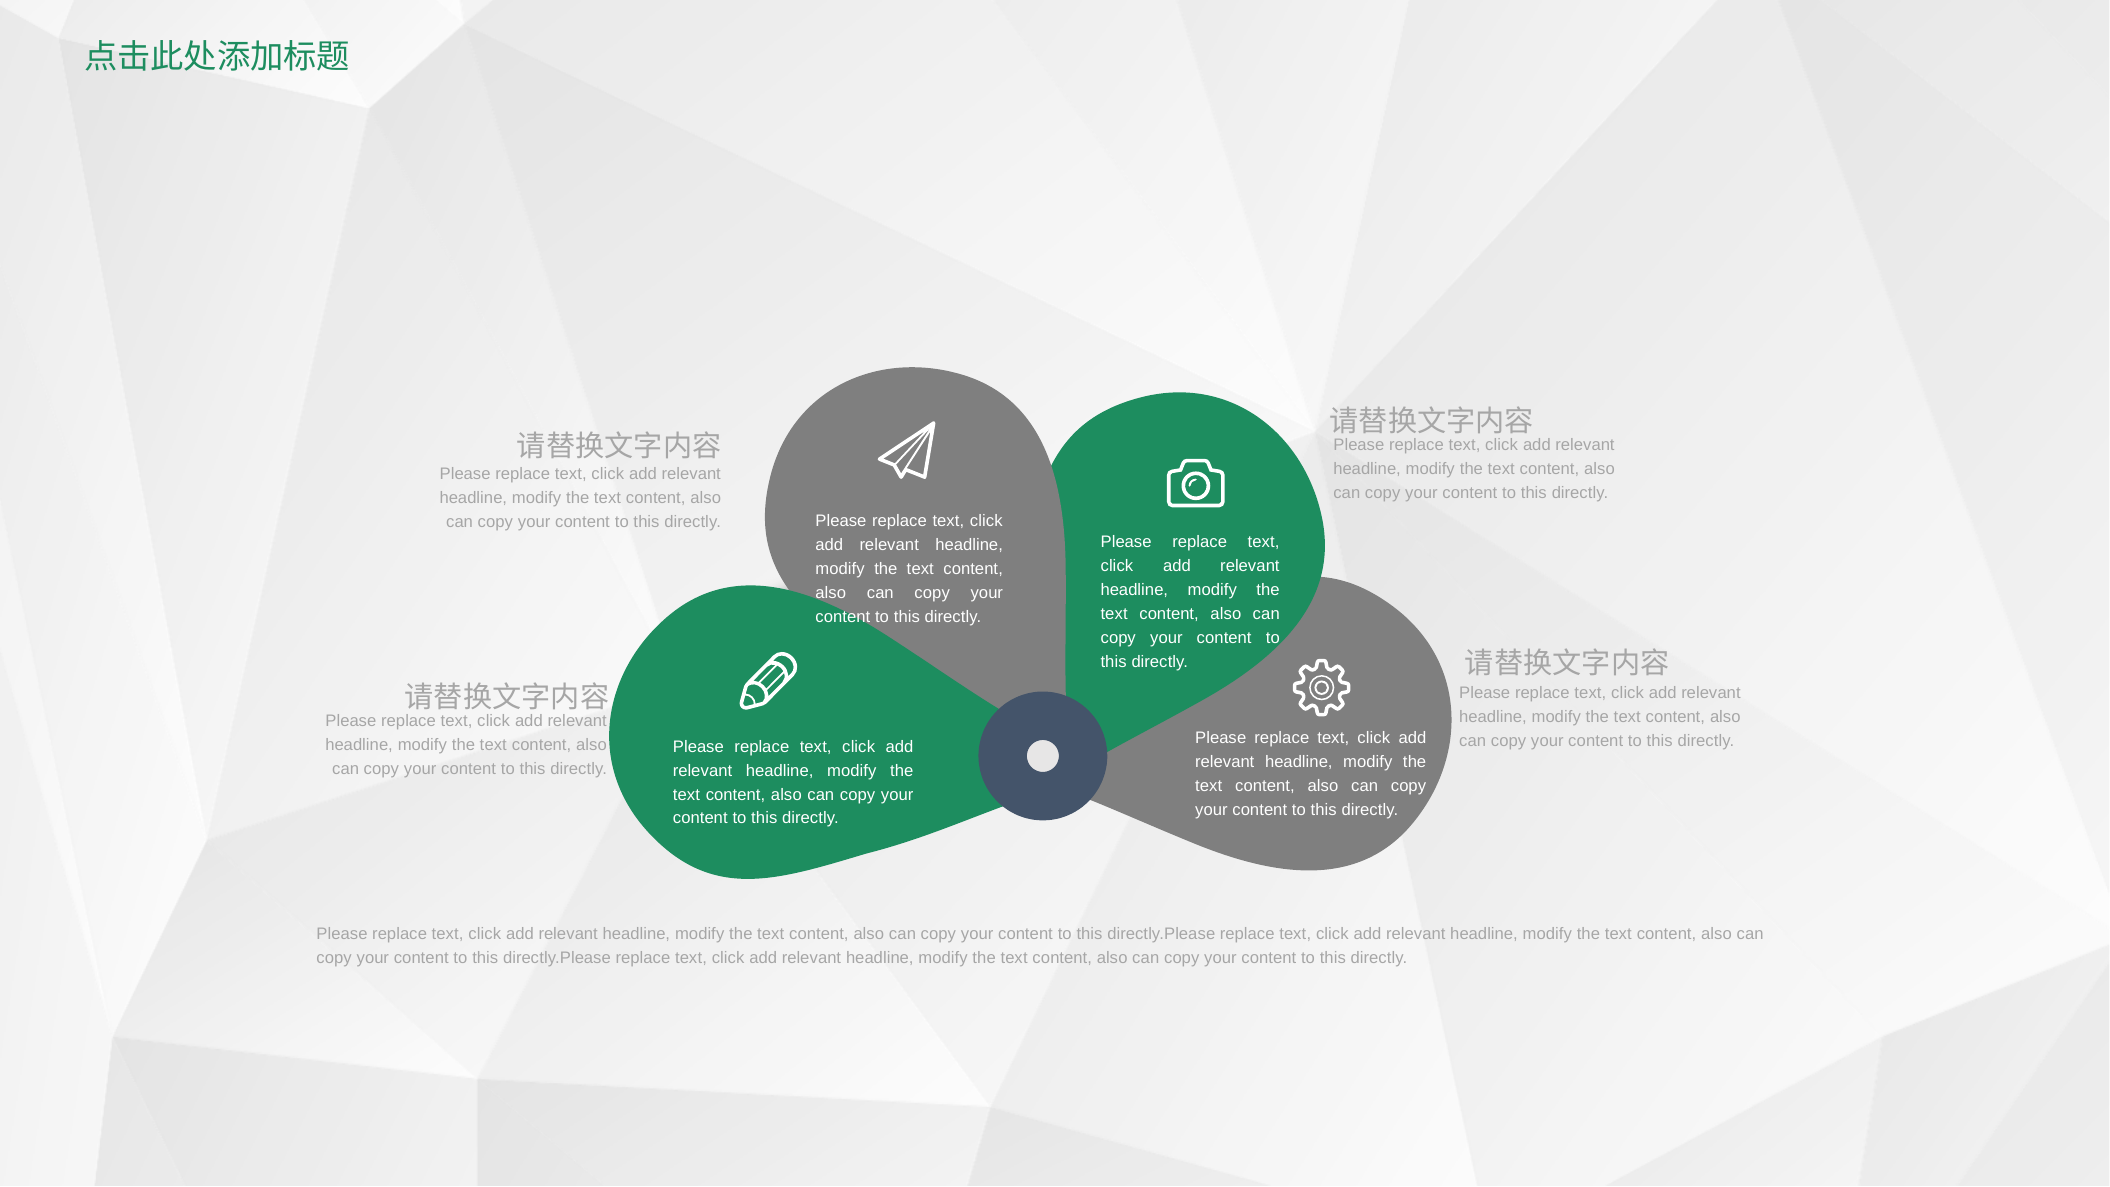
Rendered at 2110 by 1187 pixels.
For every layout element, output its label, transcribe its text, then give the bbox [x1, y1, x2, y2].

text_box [295, 671, 611, 777]
picture [0, 0, 2110, 1186]
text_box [1459, 637, 1771, 749]
text_box Please replace text, click add relevant headline, modify the text content, also can copy your content to this directly.Please replace text, click add relevant headline, modify the text content, also can copy your content to this directly.Please replace text, click add relevant headline, modify the text content, also can copy your content to this directly. [316, 918, 1793, 967]
text_box 点击此处添加标题 [69, 27, 380, 86]
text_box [1442, 395, 1644, 501]
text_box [409, 420, 624, 530]
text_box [624, 373, 1442, 921]
